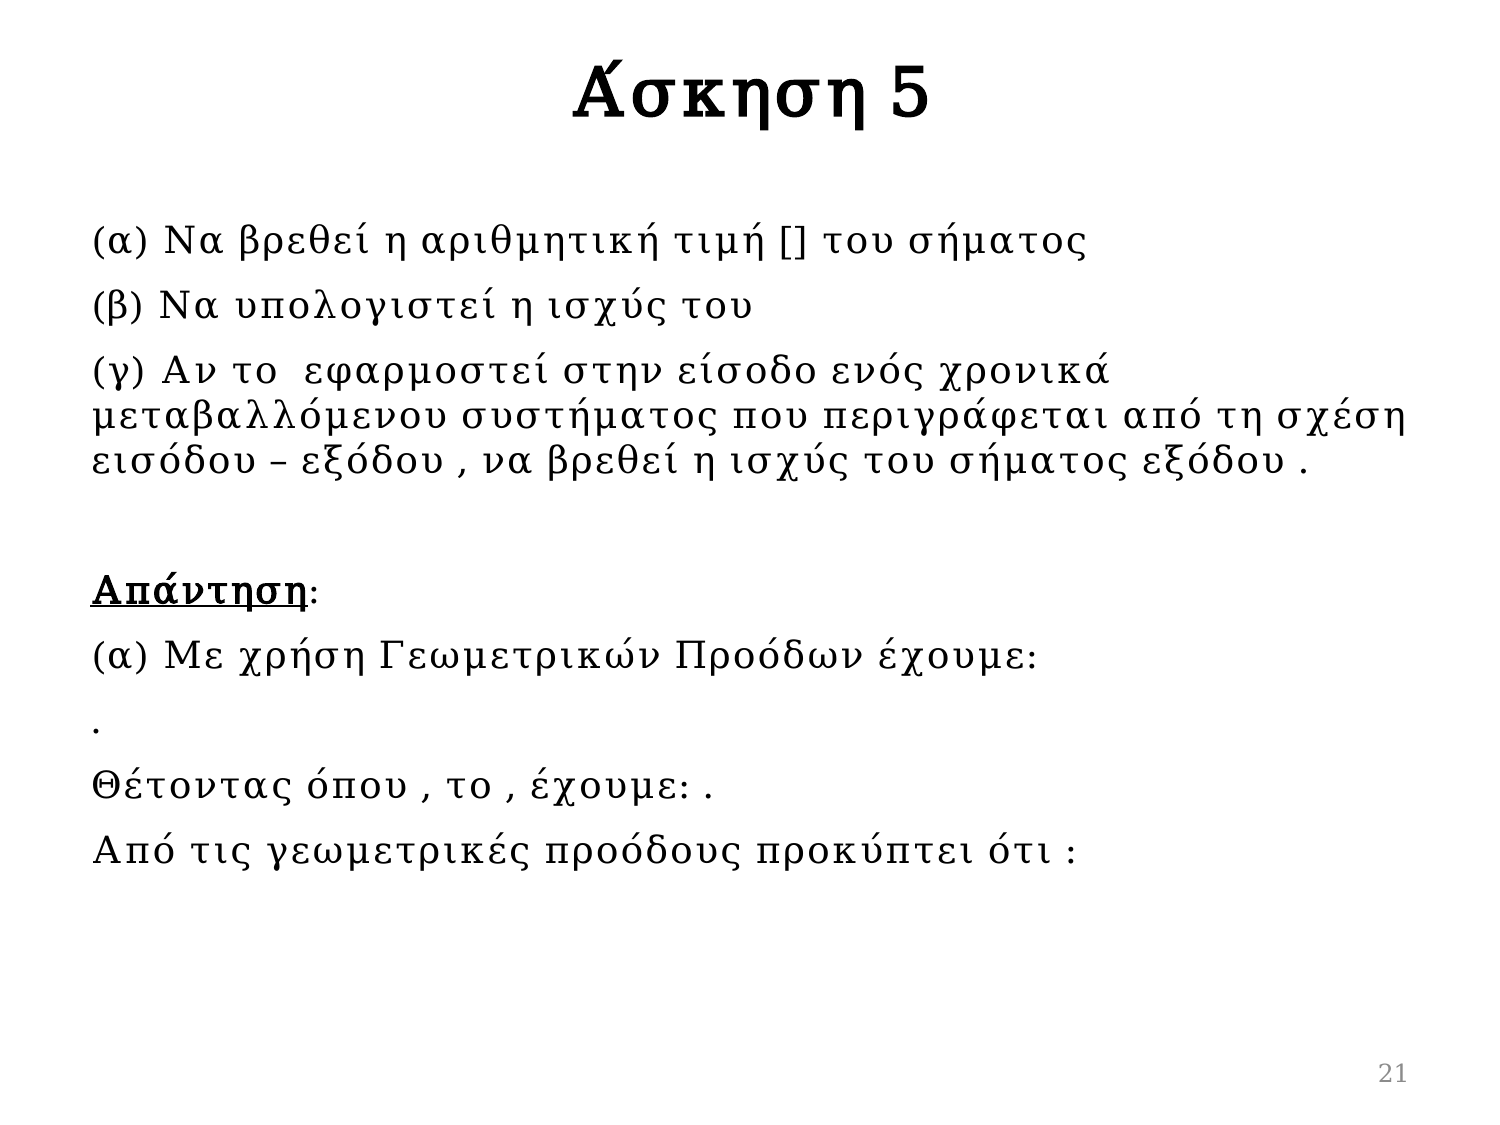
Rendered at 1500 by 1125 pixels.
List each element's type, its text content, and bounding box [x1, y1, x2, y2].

slide_number 21 [1222, 1042, 1425, 1103]
title Άσκηση 5 [75, 19, 1425, 159]
